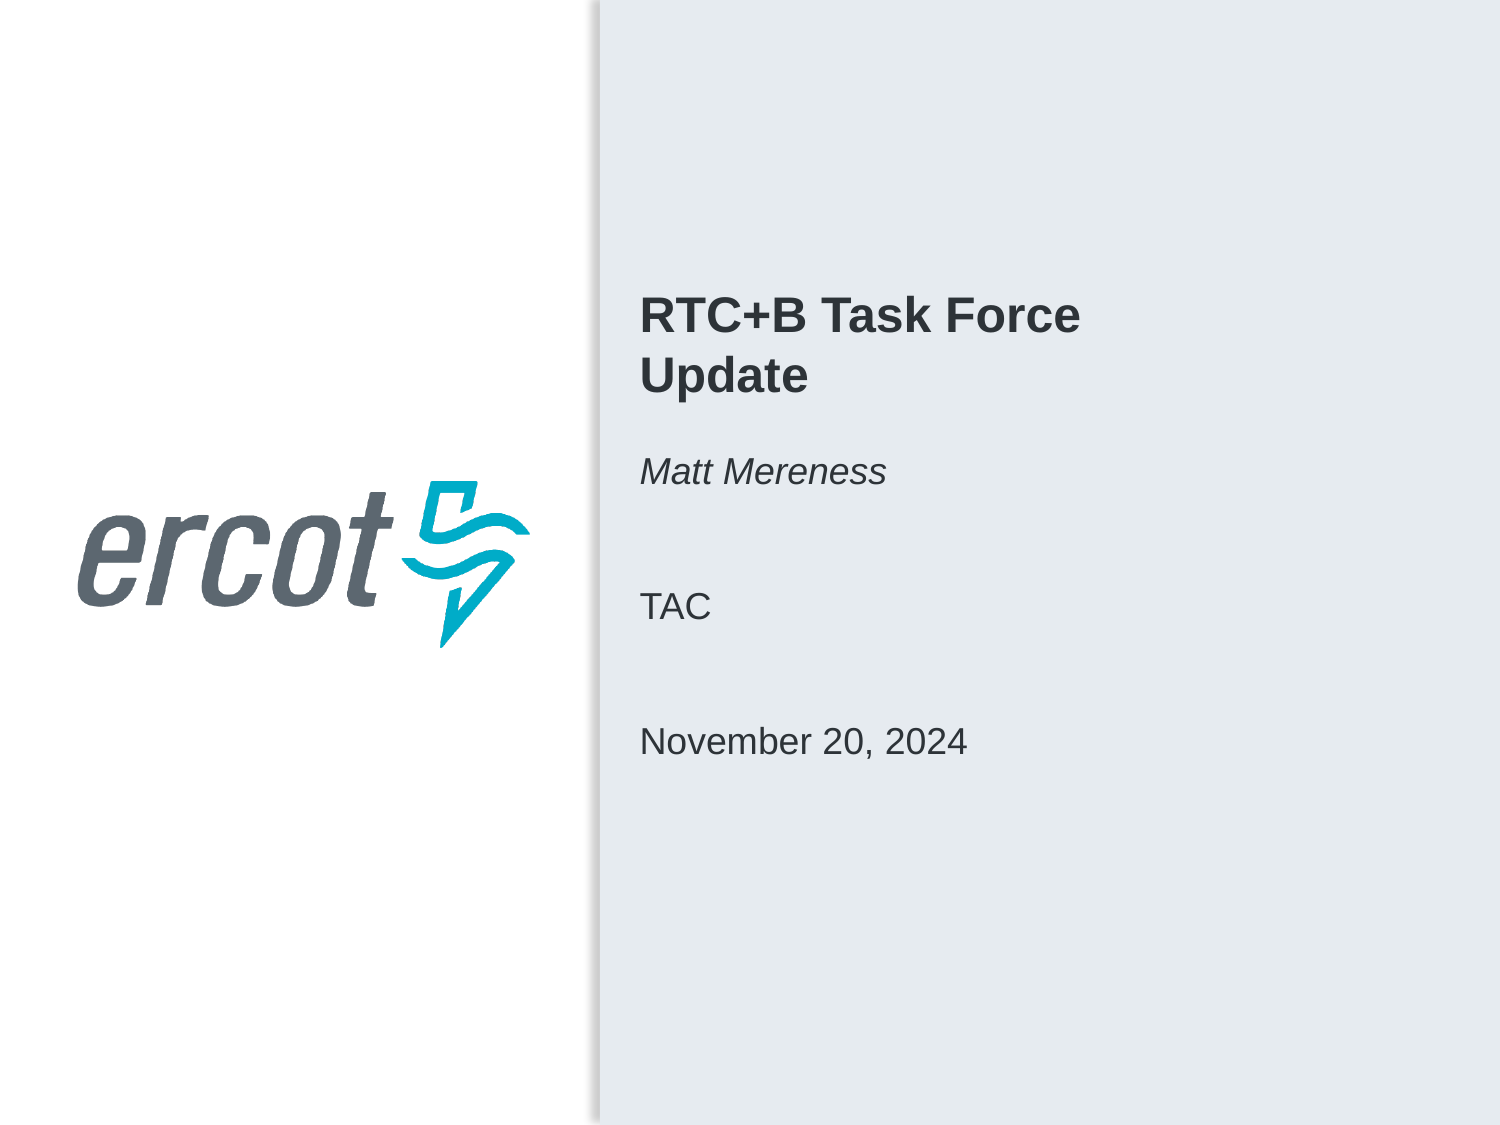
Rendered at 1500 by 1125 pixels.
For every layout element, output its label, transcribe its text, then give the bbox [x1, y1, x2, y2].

picture [68, 471, 538, 654]
text_box RTC+B Task Force Update Matt Mereness TAC November 20, 2024 [624, 274, 1438, 815]
